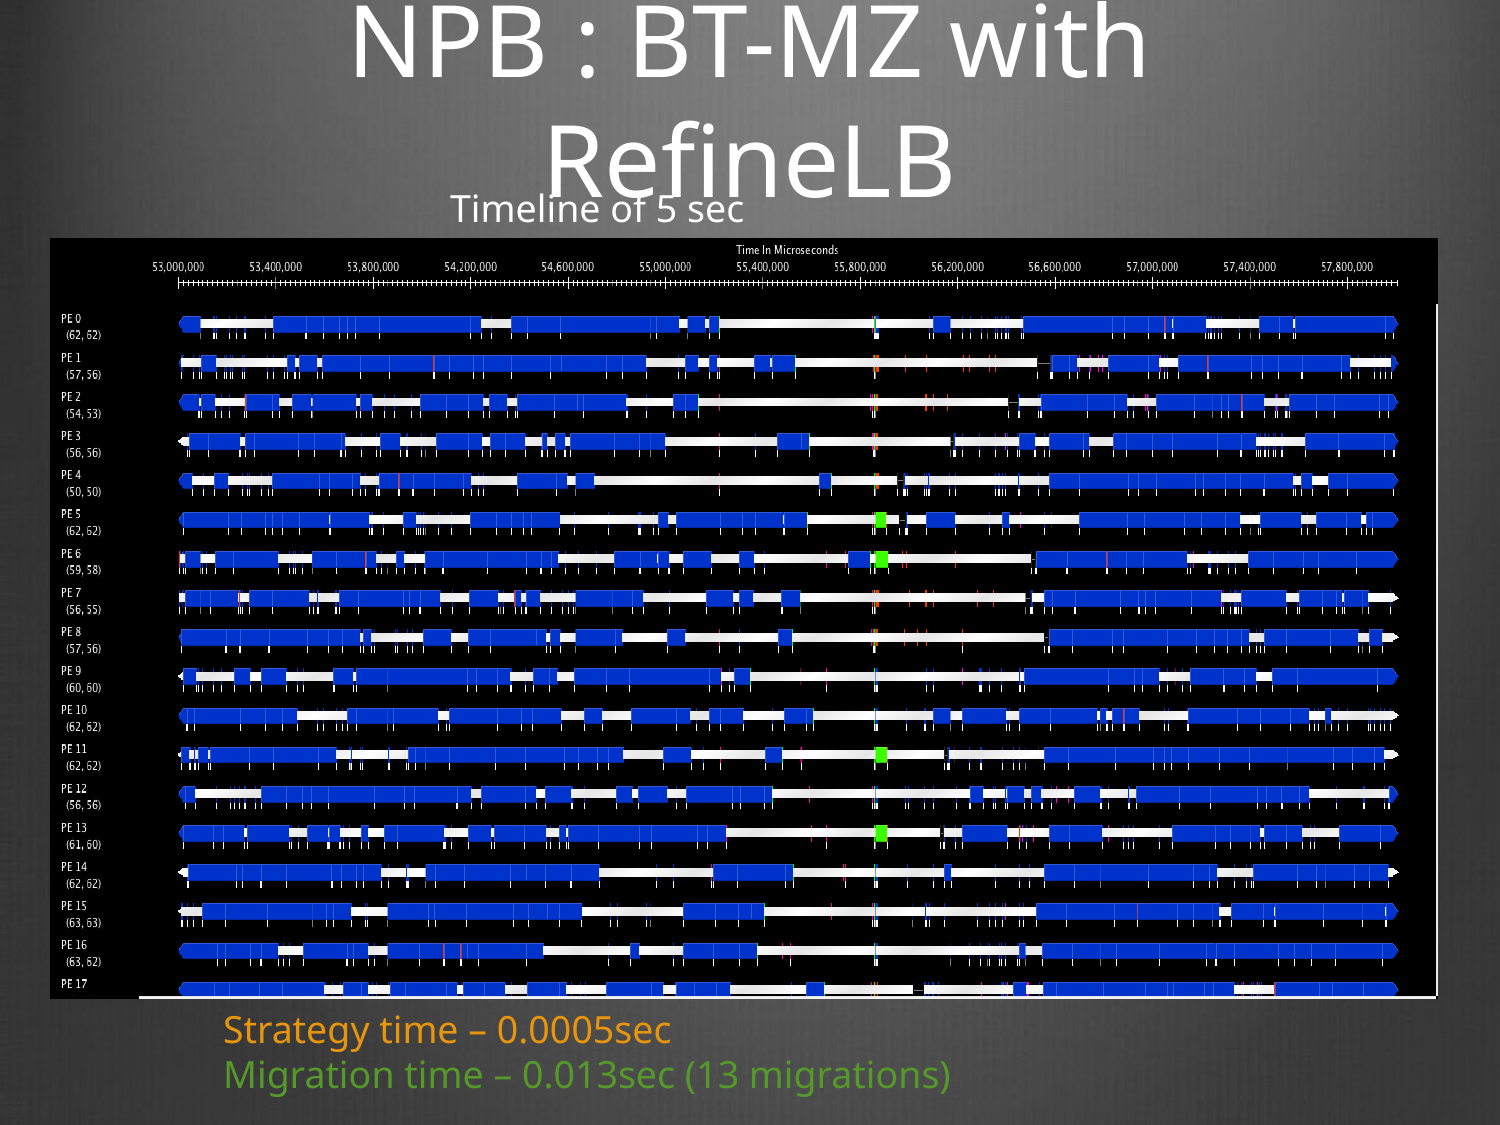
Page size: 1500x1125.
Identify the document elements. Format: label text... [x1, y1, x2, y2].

picture [0, 0, 1500, 1125]
text_box Timeline of 5 sec [435, 178, 959, 236]
text_box NPB : BT-MZ with RefineLB [112, 19, 1388, 176]
text_box Strategy time – 0.0005sec Migration time – 0.013sec (13 migrations) [208, 1007, 993, 1125]
